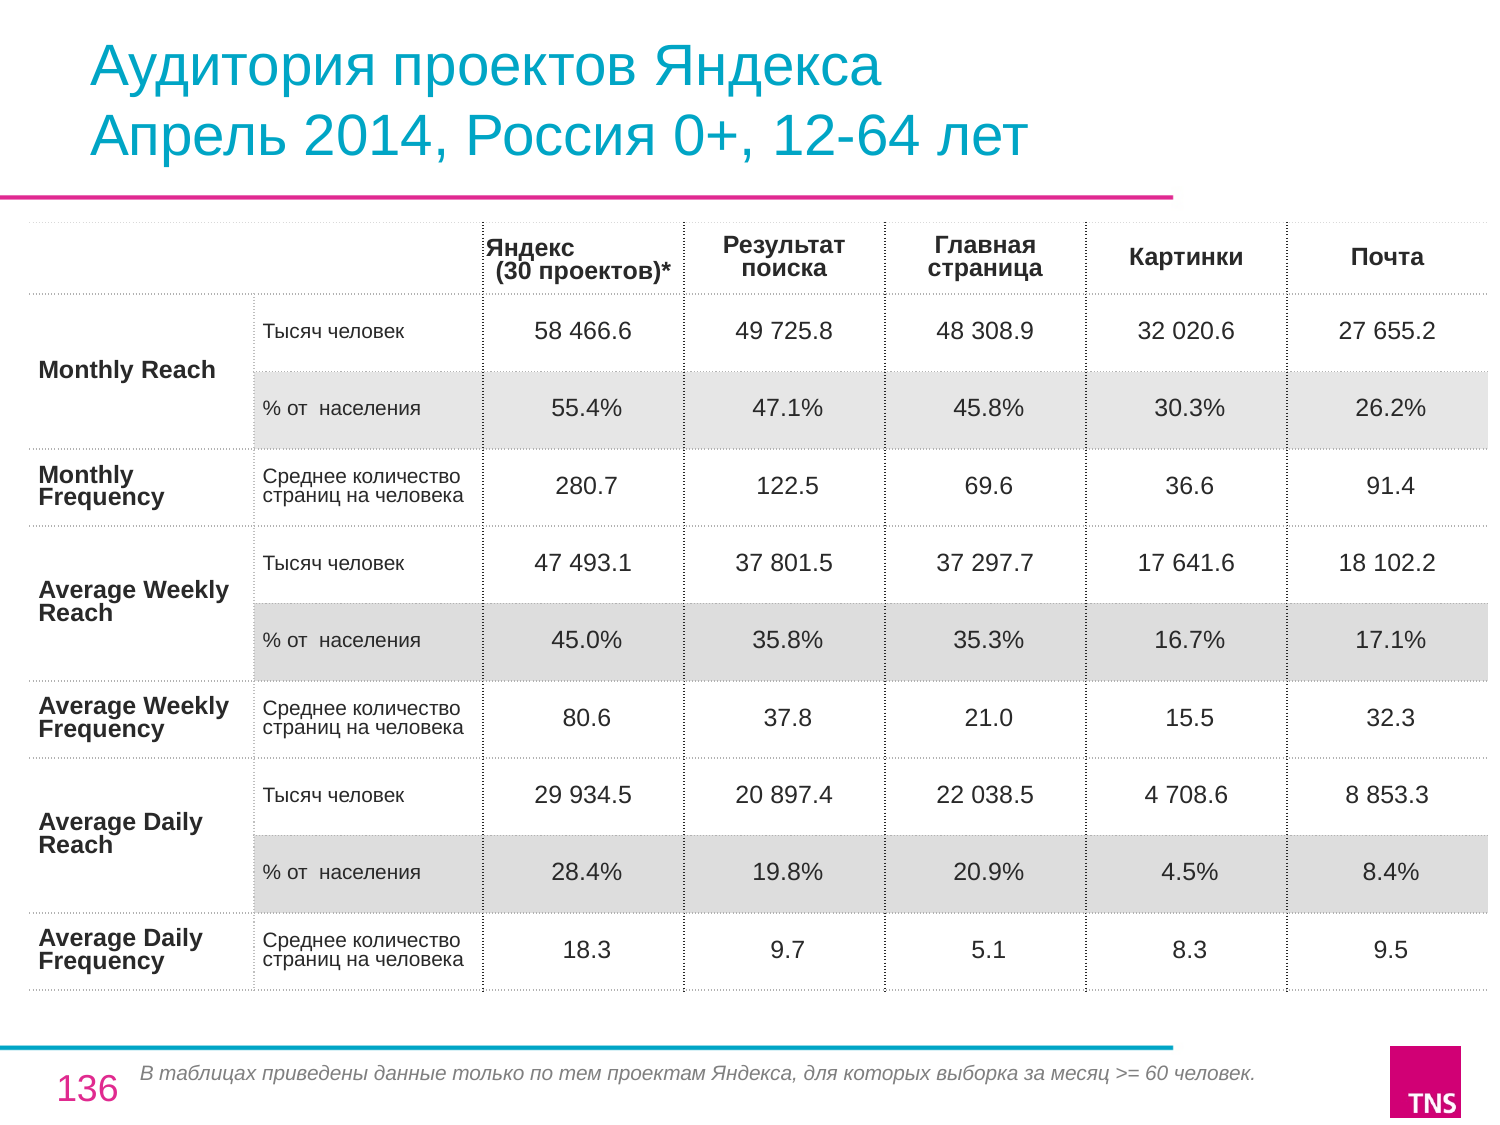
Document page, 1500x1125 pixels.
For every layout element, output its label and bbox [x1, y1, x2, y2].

table_header [29, 223, 1488, 294]
title [74, 8, 1476, 187]
slide_number [40, 1055, 392, 1125]
picture [0, 0, 1500, 1125]
table_cell [29, 294, 1488, 990]
text_box [124, 1052, 1463, 1092]
